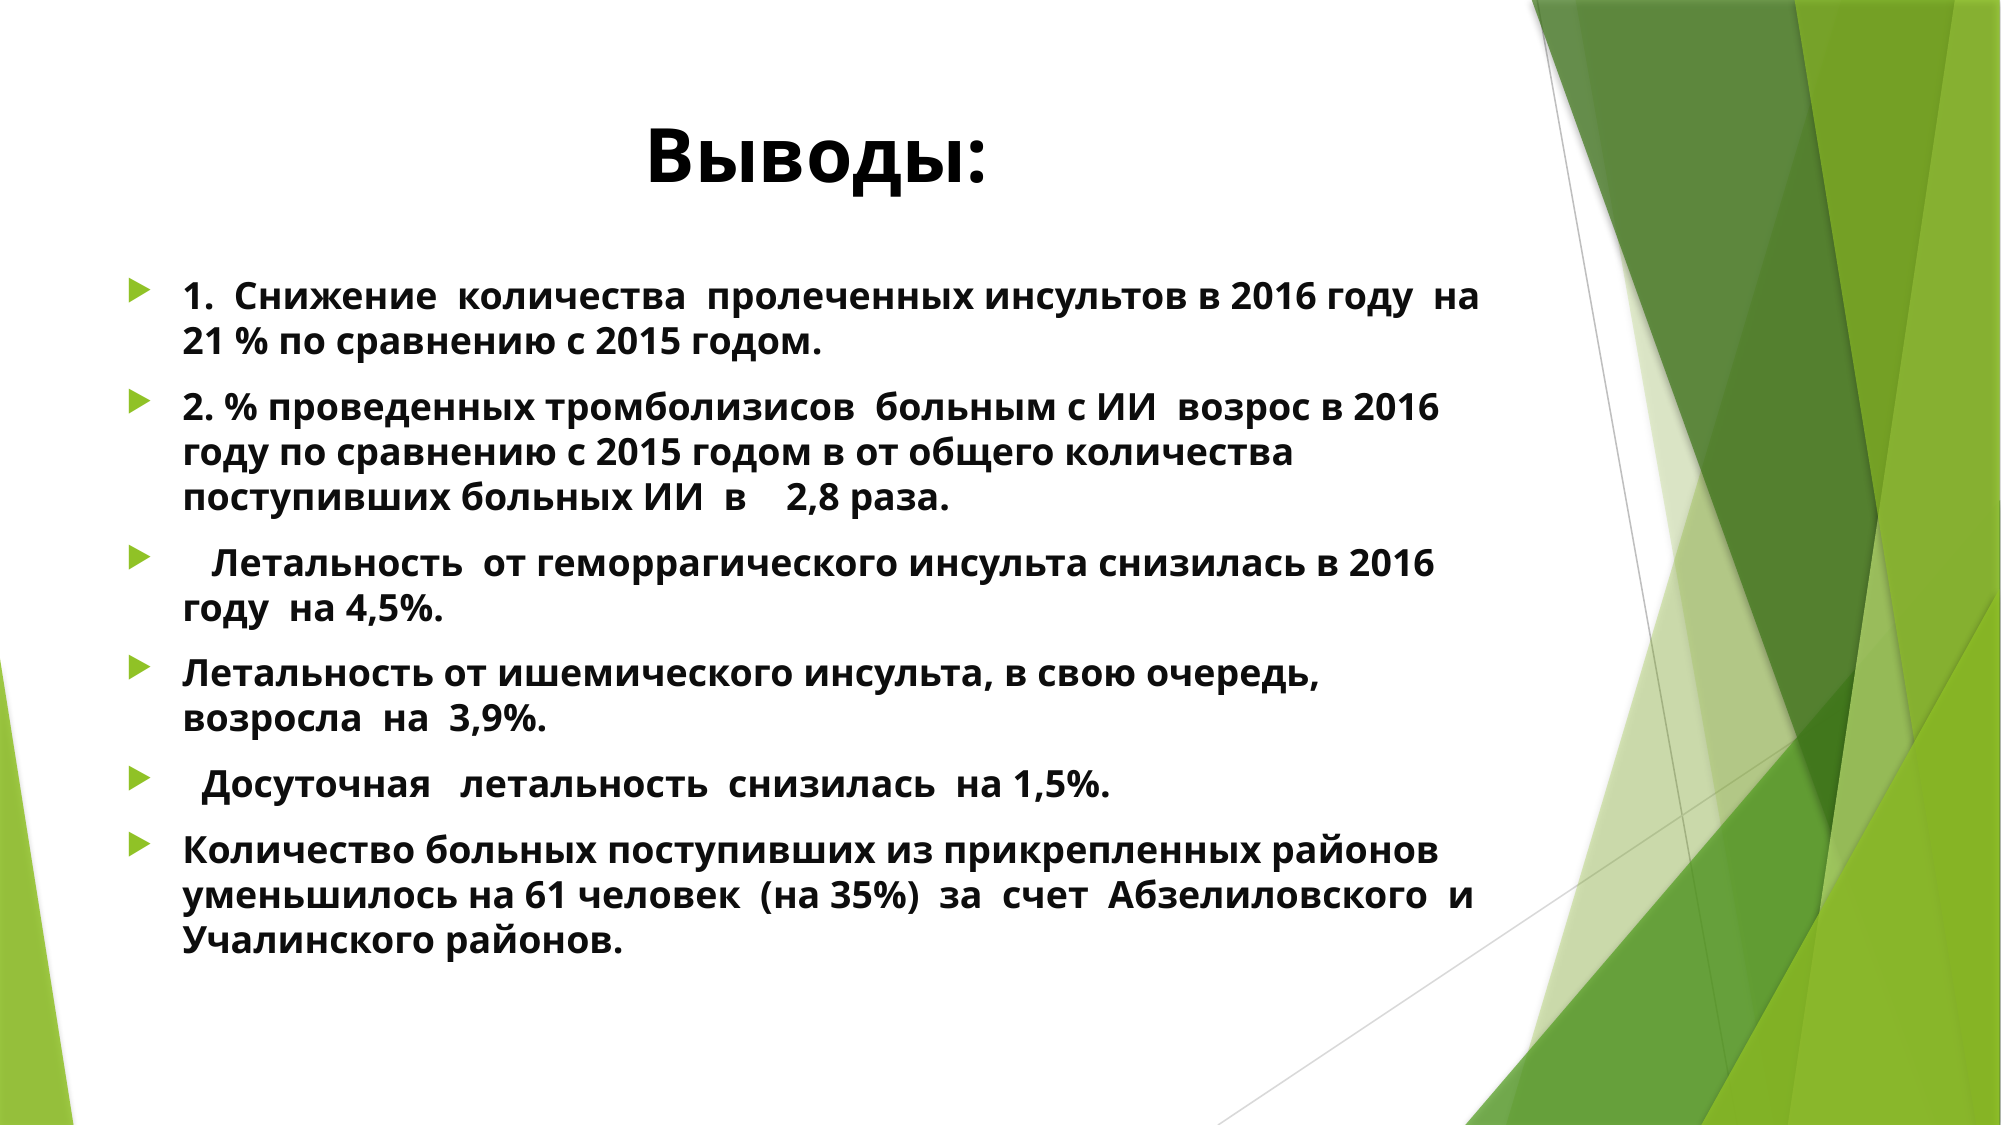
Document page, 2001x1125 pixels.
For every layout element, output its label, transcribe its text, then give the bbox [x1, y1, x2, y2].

list 1. Снижение количества пролеченных инсультов в 2016 году на 21 % по сравнению с 2015 годом. 2. % проведенных тромболизисов больным с ИИ возрос в 2016 году по сравнению с 2015 годом в от общего количества поступивших больных ИИ в 2,8 раза. Летальность от геморрагического инсульта снизилась в 2016 году на 4,5%. Летальность от ишемического инсульта, в свою очередь, возросла на 3,9%. Досуточная летальность снизилась на 1,5%. Количество больных поступивших из прикрепленных районов уменьшилось на 61 человек (на 35%) за счет Абзелиловского и Учалинского районов. [111, 264, 1522, 991]
title Выводы: [111, 99, 1522, 264]
